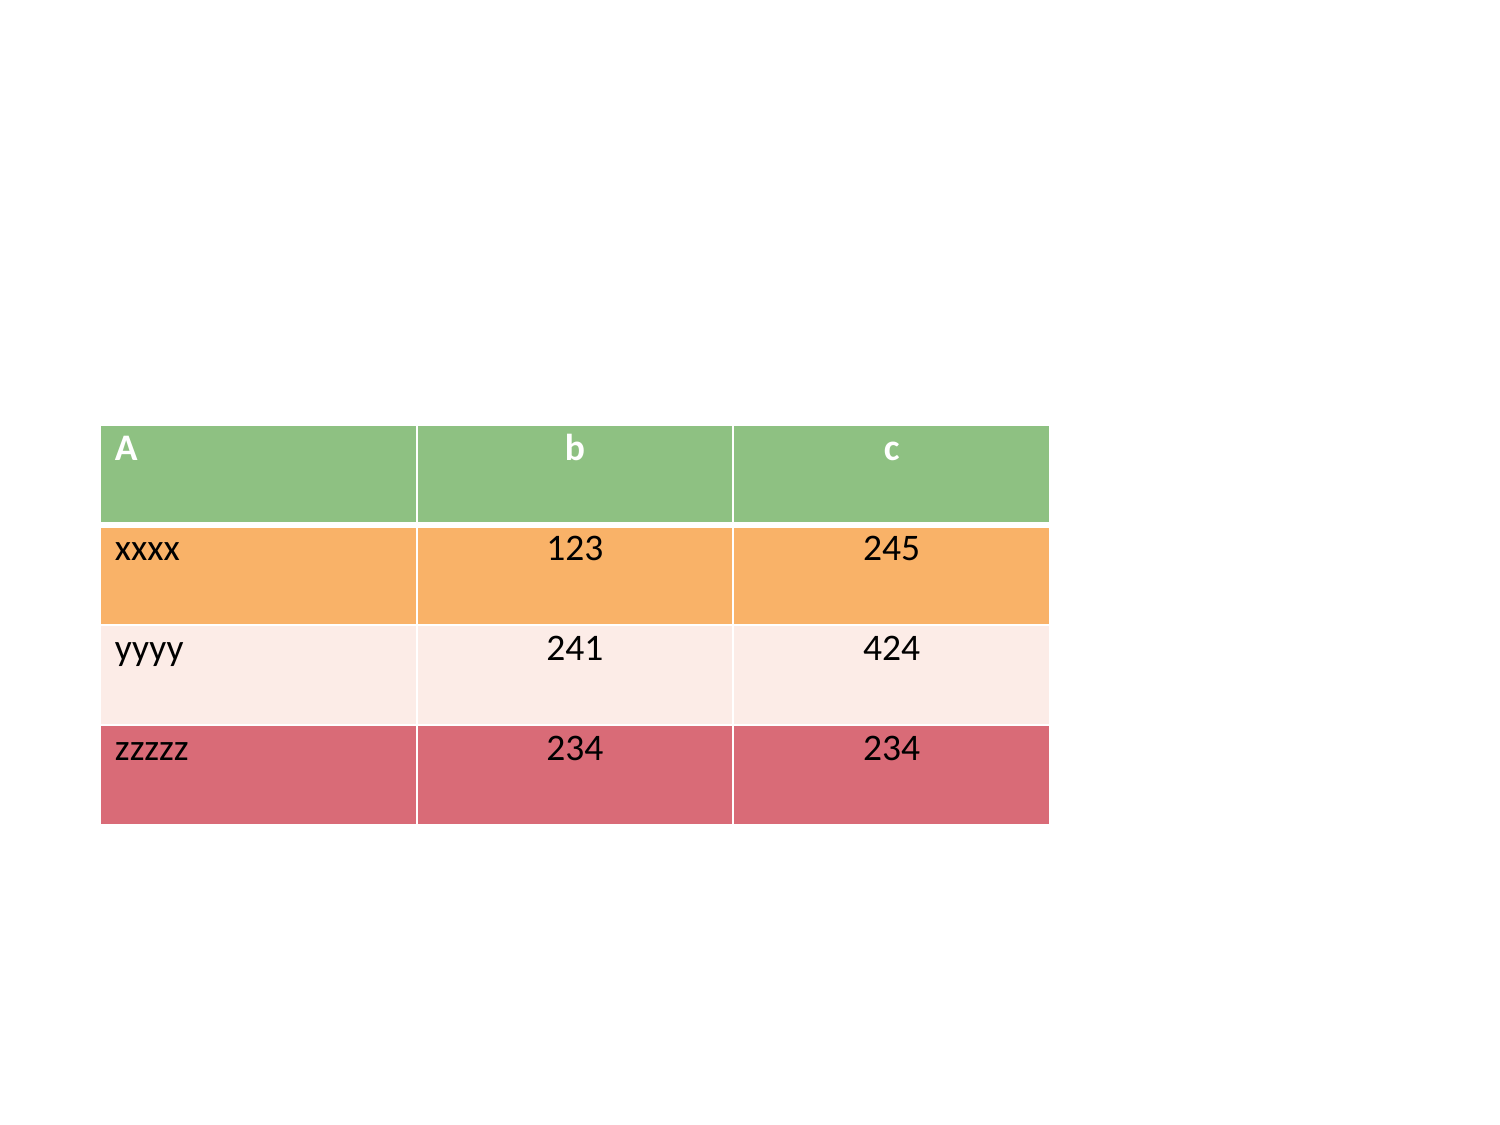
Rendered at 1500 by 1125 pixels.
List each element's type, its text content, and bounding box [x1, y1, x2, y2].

table_cell 234 [734, 726, 1049, 824]
table_cell yyyy [101, 626, 416, 724]
table_cell 241 [418, 626, 732, 724]
table_header b [418, 426, 732, 522]
table_header c [734, 426, 1049, 522]
table_cell zzzzz [101, 726, 416, 824]
table_cell 245 [734, 528, 1049, 624]
table_cell 234 [418, 726, 732, 824]
table_cell 123 [418, 528, 732, 624]
table_cell xxxx [101, 528, 416, 624]
table_cell 424 [734, 626, 1049, 724]
table_header A [101, 426, 416, 522]
